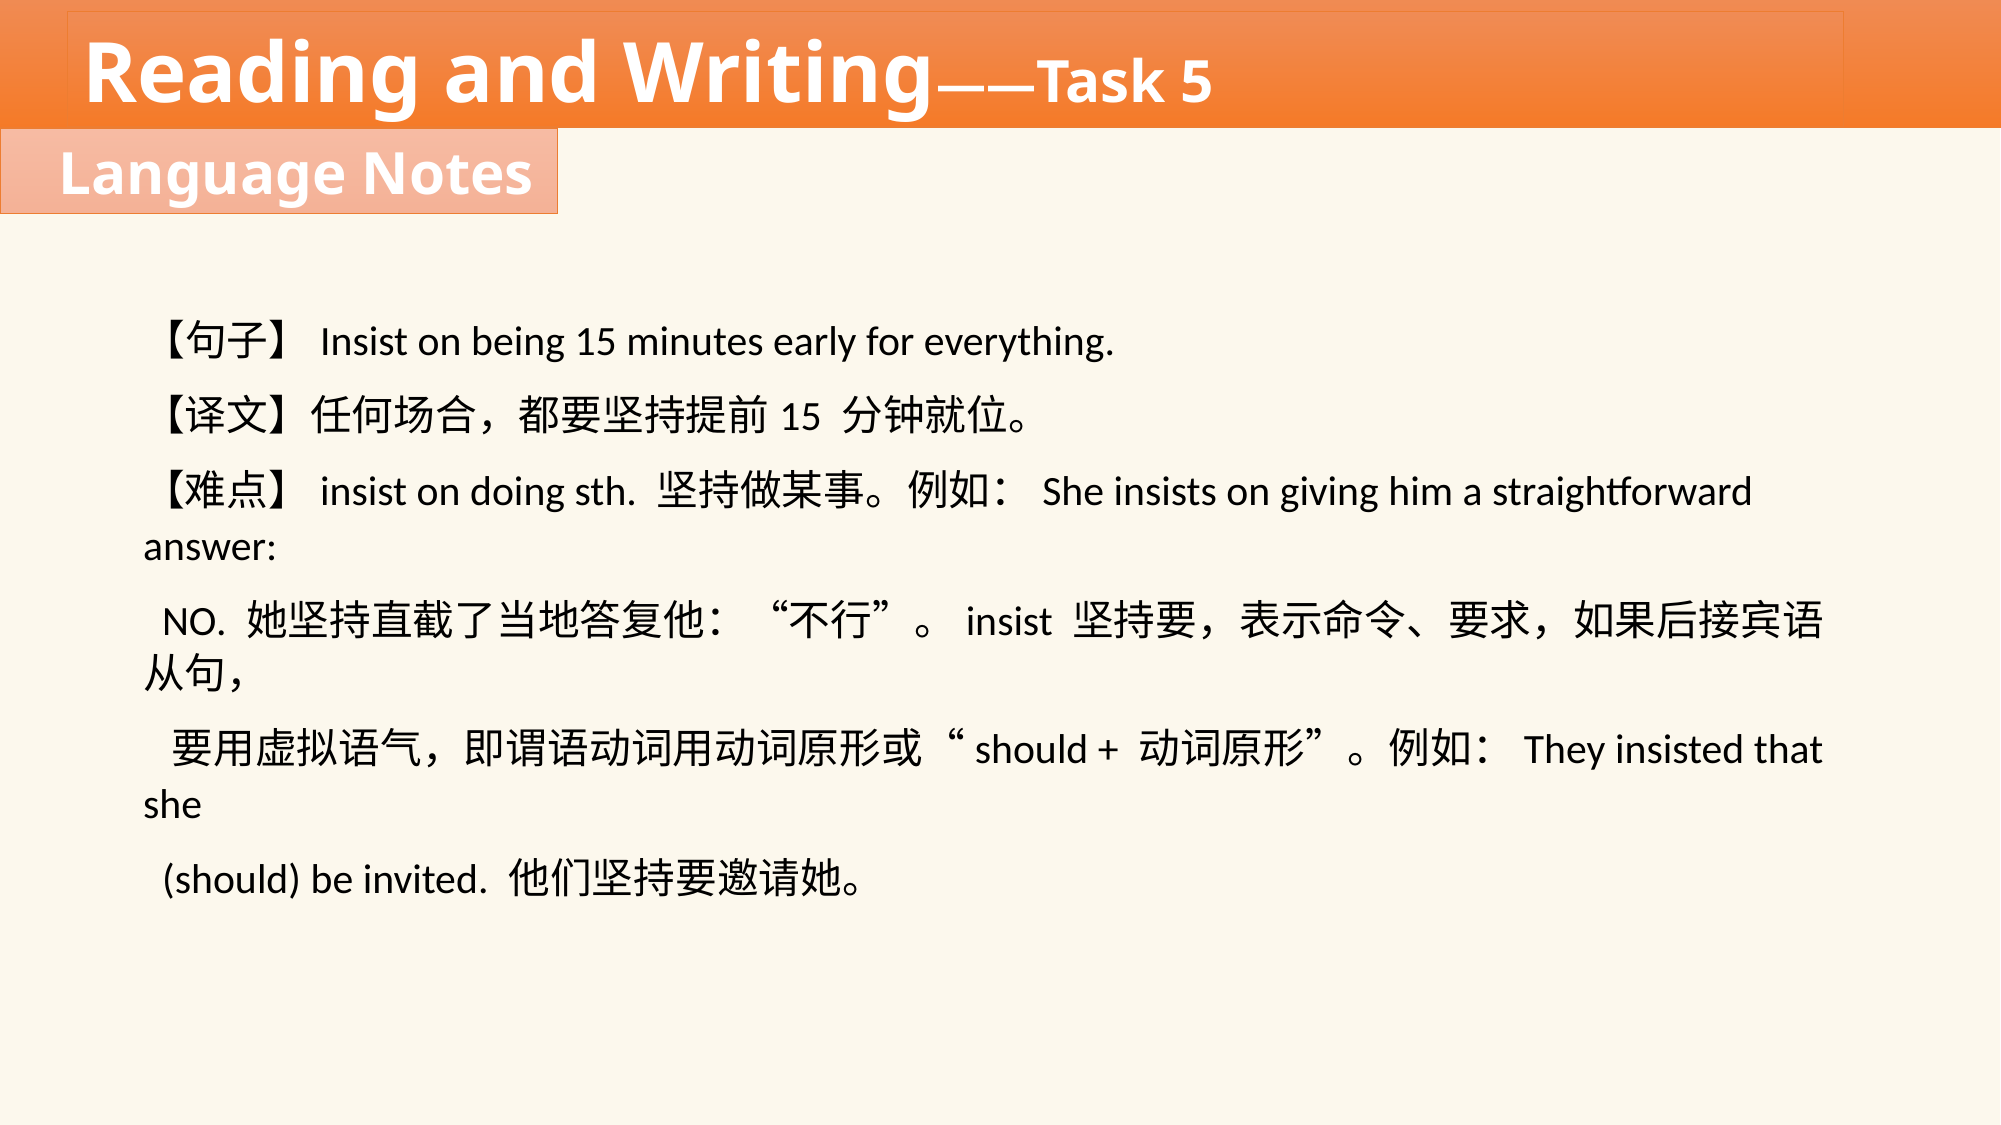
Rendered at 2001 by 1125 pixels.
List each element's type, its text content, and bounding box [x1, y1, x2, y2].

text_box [0, 0, 2000, 215]
list 【句子】Insist on being 15 minutes early for everything. 【译文】任何场合，都要坚持提前15 分钟就位。 【难点】insist on doing sth. 坚持做某事。例如：She insists on giving him a straightforward answer: NO. 她坚持直截了当地答复他：“不行”。insist 坚持要，表示命令、要求，如果后接宾语从句， 要用虚拟语气，即谓语动词用动词原形或“should + 动词原形”。例如：They insisted that she (should) be invited. 他们坚持要邀请她。 [128, 302, 1874, 1125]
